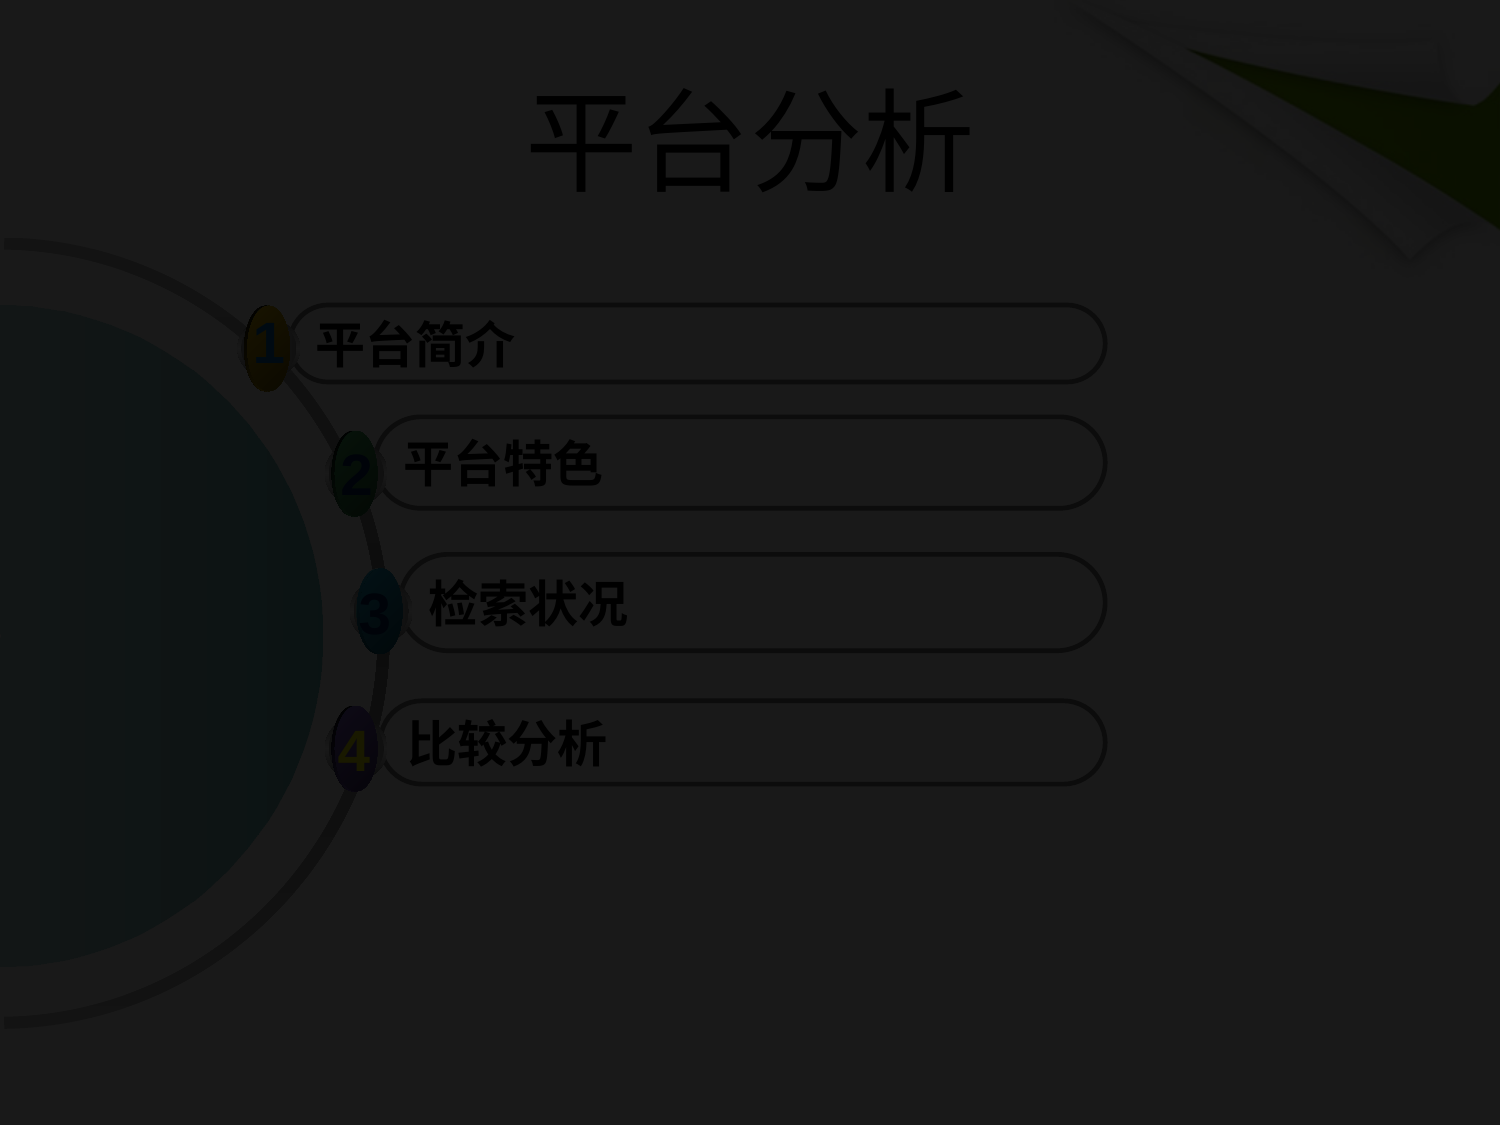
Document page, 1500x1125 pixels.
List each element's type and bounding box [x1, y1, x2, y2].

text_box [0, 0, 1500, 1125]
